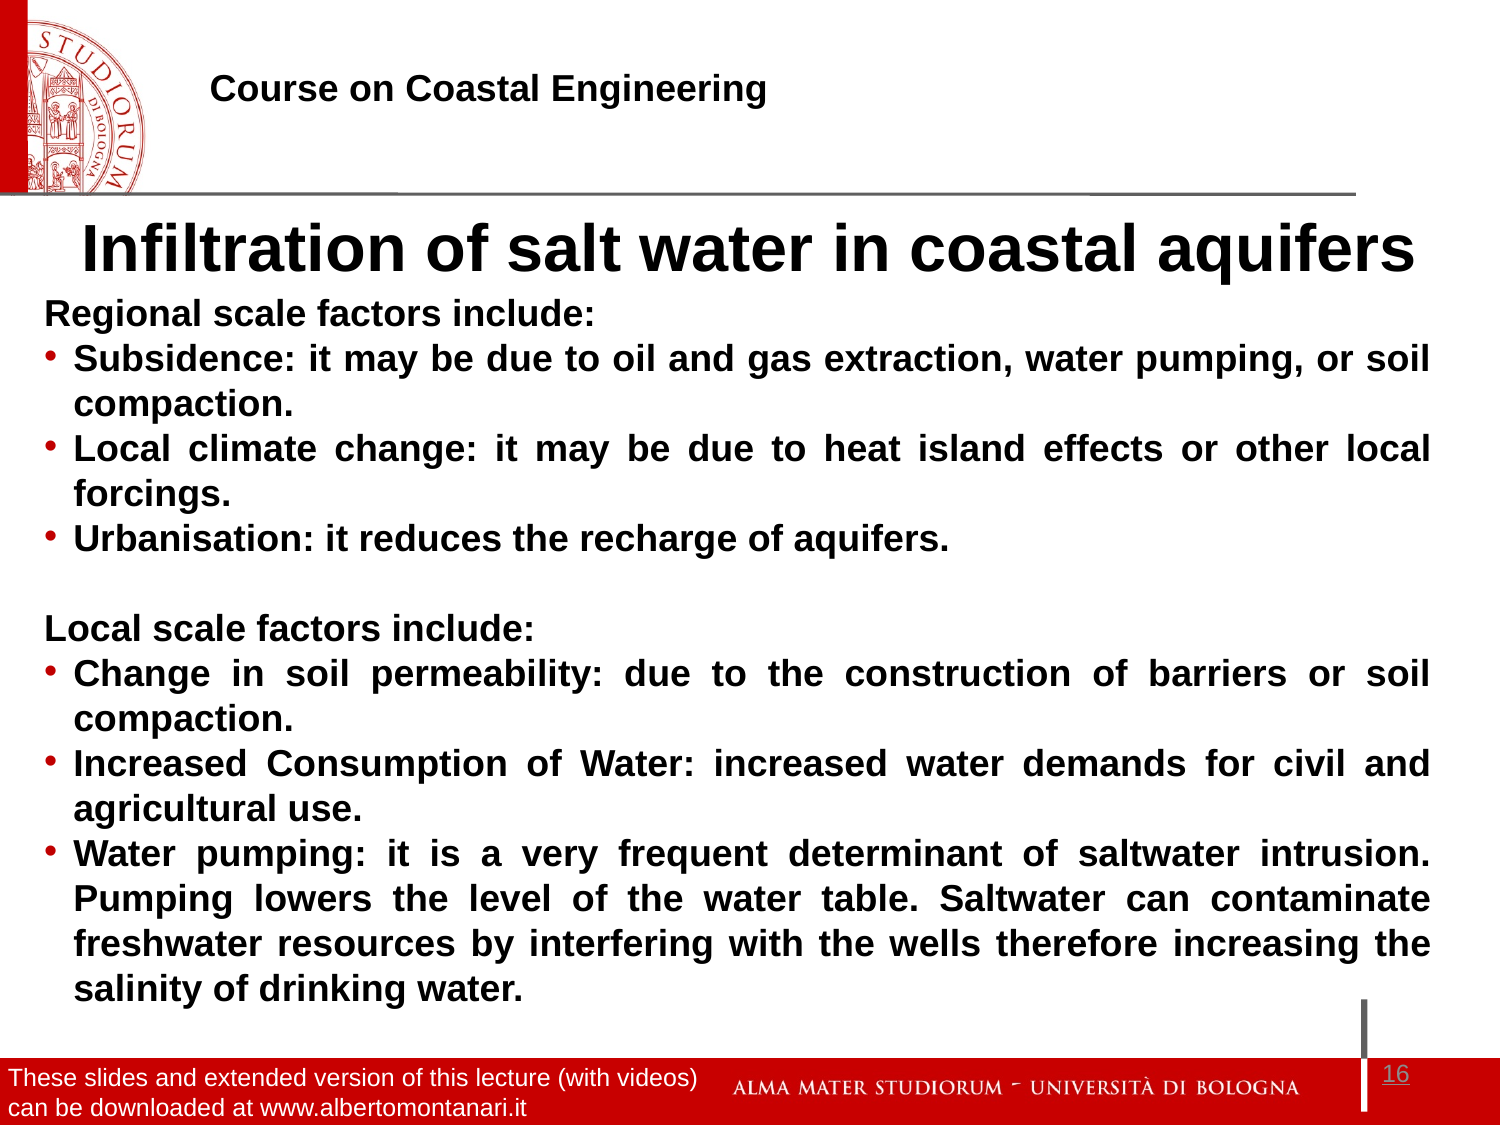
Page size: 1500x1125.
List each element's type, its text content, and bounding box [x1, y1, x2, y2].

text_box Infiltration of salt water in coastal aquifers [11, 117, 1489, 292]
slide_number 16 [1074, 1042, 1425, 1103]
picture [0, 1058, 1500, 1125]
picture [28, 16, 151, 117]
text_box Regional scale factors include: Subsidence: it may be due to oil and gas extraction, water pumping, or soil compaction. Local climate change: it may be due to heat island effects or other local forcings. Urbanisation: it reduces the recharge of aquifers. Local scale factors include: Change in soil permeability: due to the construction of barriers or soil compaction. Increased Consumption of Water: increased water demands for civil and agricultural use. Water pumping: it is a very frequent determinant of saltwater intrusion. Pumping lowers the level of the water table. Saltwater can contaminate freshwater resources by interfering with the wells therefore increasing the salinity of drinking water. [29, 281, 1447, 1016]
